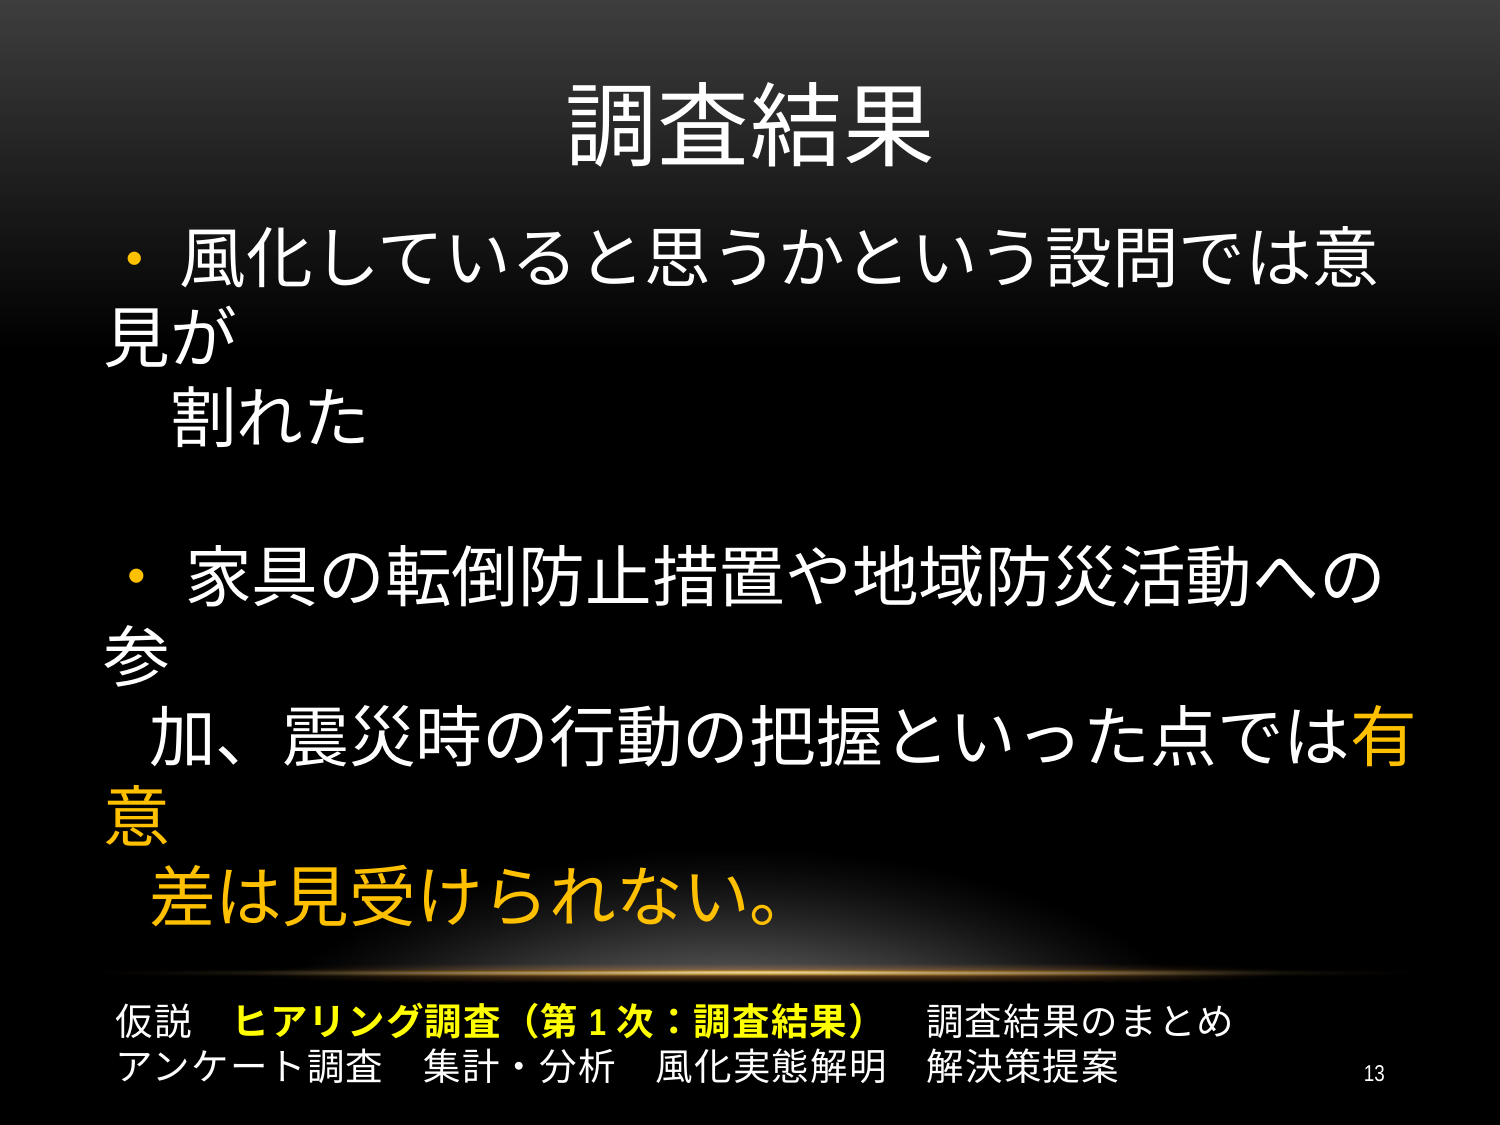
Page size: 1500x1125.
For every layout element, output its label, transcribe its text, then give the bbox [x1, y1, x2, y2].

text_box ・ 風化していると思うかという設問では意見が 割れた ・ 家具の転倒防止措置や地域防災活動への参 加、震災時の行動の把握といった点では有意 差は見受けられない。 [88, 208, 1436, 1093]
picture [0, 0, 1500, 1125]
footer 仮説 ヒアリング調査（第1次：調査結果） 調査結果のまとめ アンケート調査 集計・分析 風化実態解明 解決策提案 [100, 975, 1459, 1111]
text_box 調査結果 [100, 78, 1401, 186]
